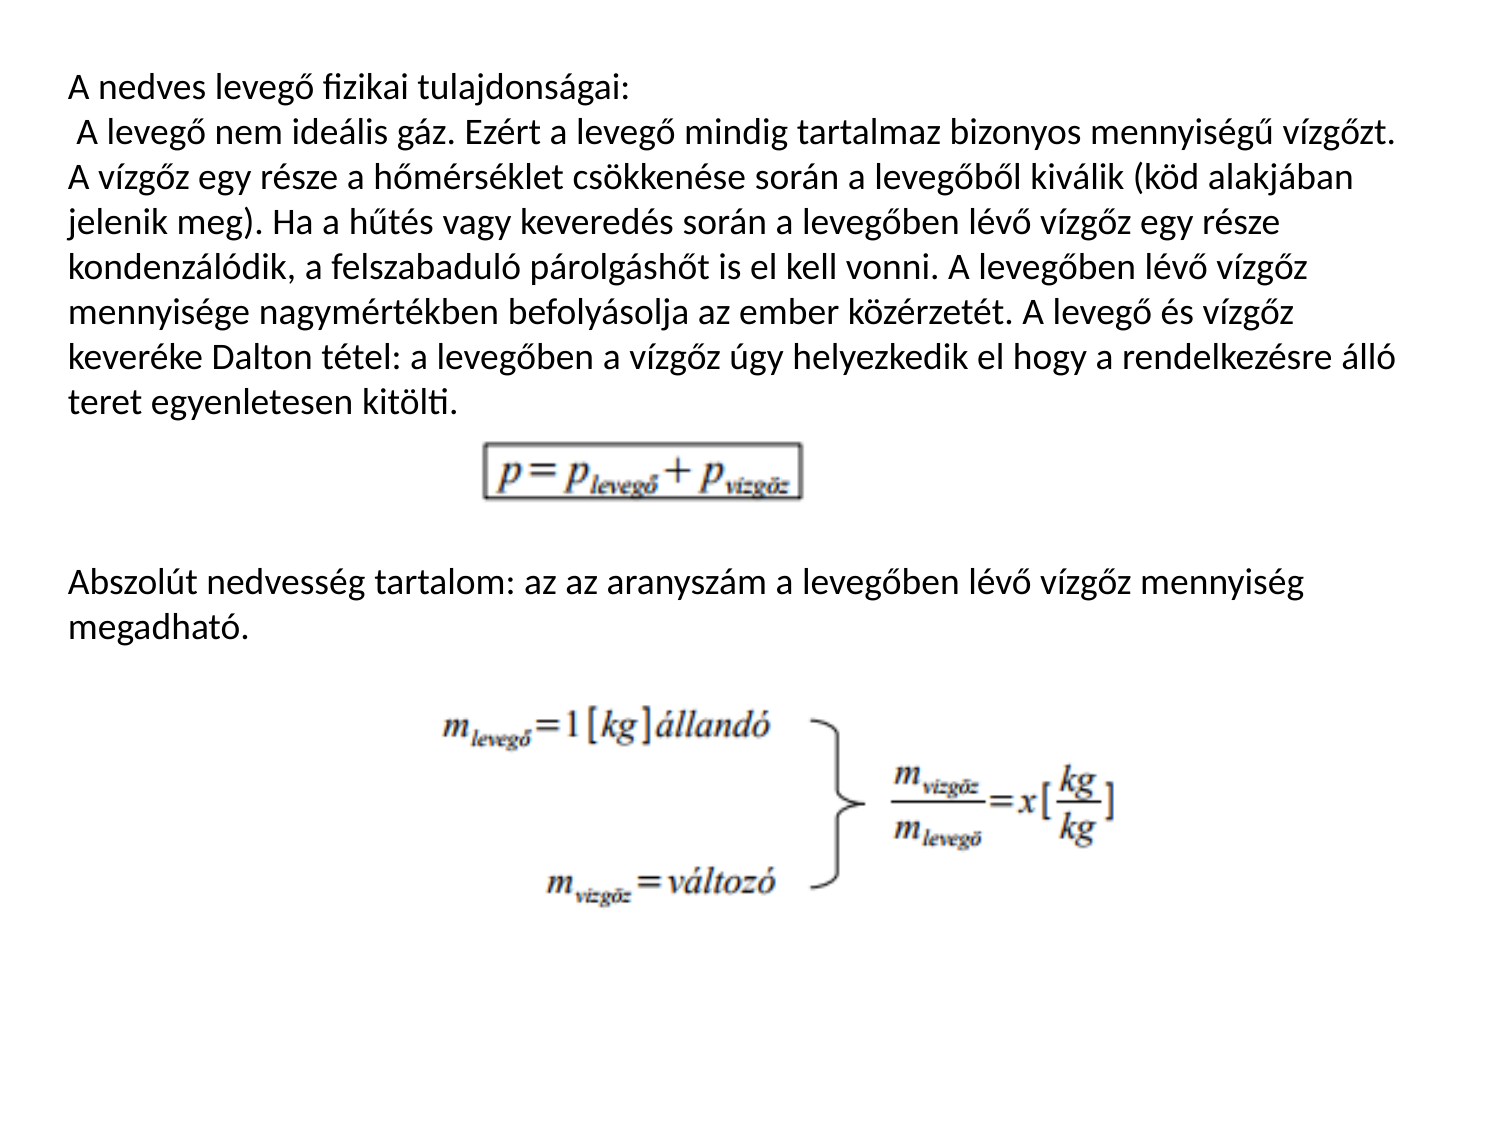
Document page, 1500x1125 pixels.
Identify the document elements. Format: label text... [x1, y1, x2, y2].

text_box A nedves levegő fizikai tulajdonságai: A levegő nem ideális gáz. Ezért a levegő mindig tartalmaz bizonyos mennyiségű vízgőzt. A vízgőz egy része a hőmérséklet csökkenése során a levegőből kiválik (köd alakjában jelenik meg). Ha a hűtés vagy keveredés során a levegőben lévő vízgőz egy része kondenzálódik, a felszabaduló párolgáshőt is el kell vonni. A levegőben lévő vízgőz mennyisége nagymértékben befolyásolja az ember közérzetét. A levegő és vízgőz keveréke Dalton tétel: a levegőben a vízgőz úgy helyezkedik el hogy a rendelkezésre álló teret egyenletesen kitölti. Abszolút nedvesség tartalom: az az aranyszám a levegőben lévő vízgőz mennyiség megadható. [53, 54, 1424, 655]
picture [288, 703, 1200, 941]
picture [477, 432, 815, 516]
